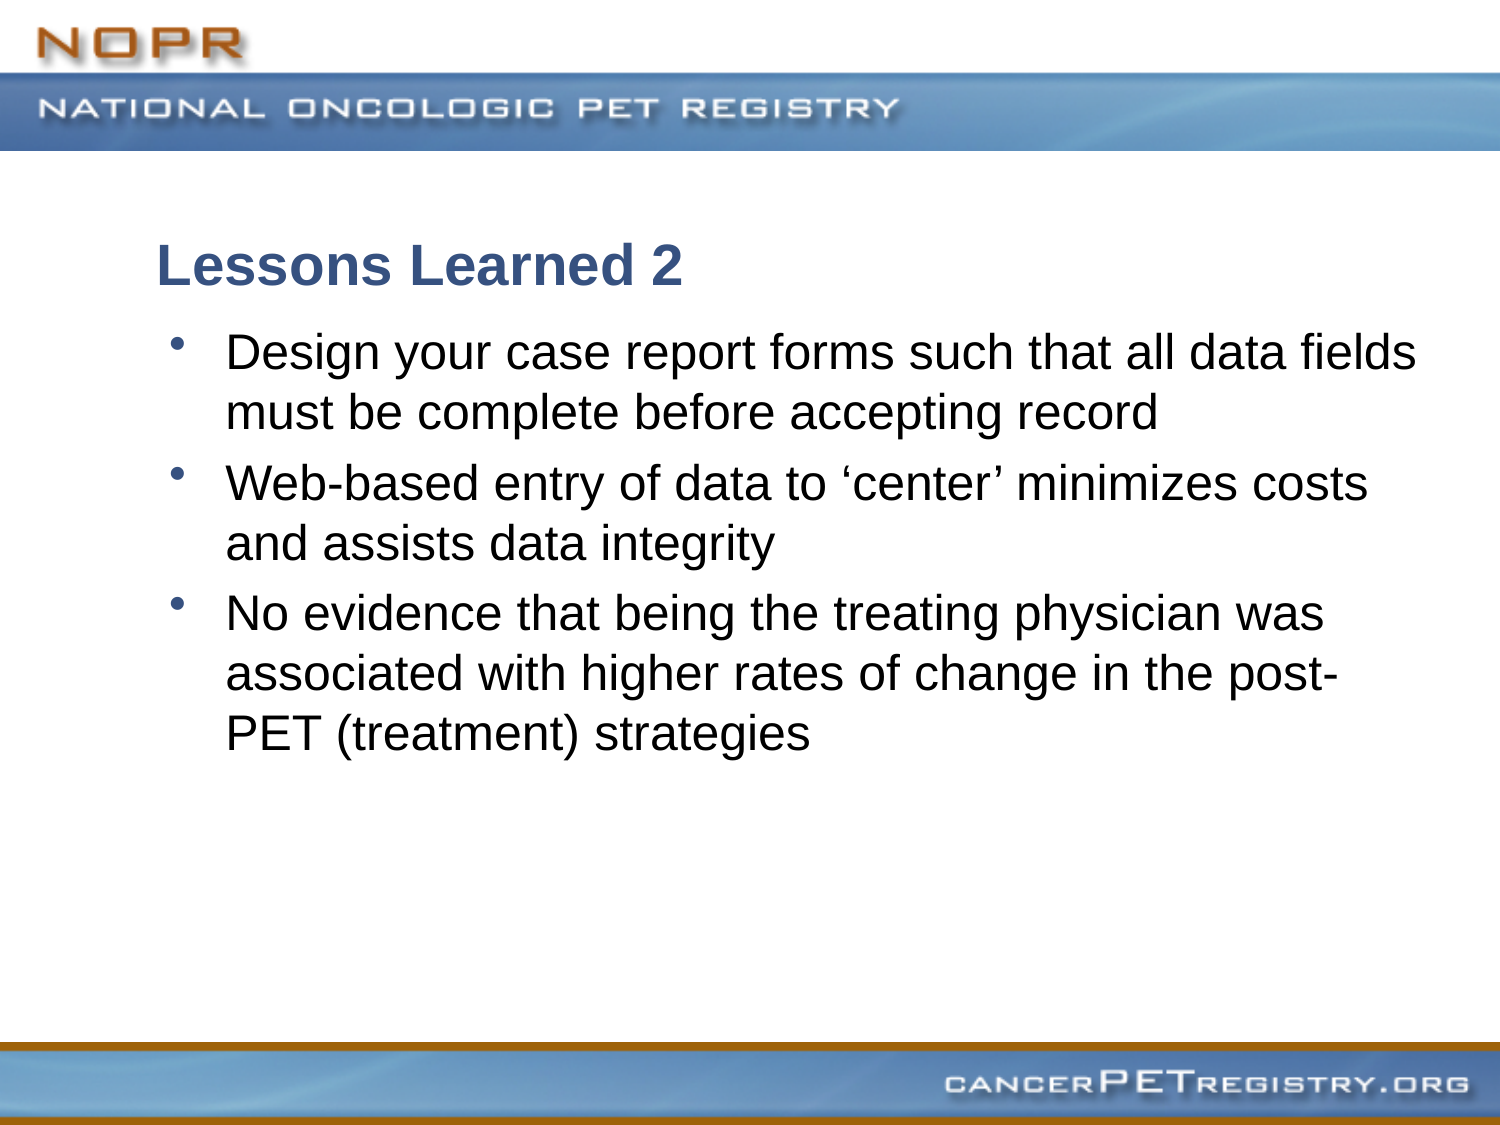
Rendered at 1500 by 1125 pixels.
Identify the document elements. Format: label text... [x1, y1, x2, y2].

title Lessons Learned 2 [141, 212, 1363, 313]
picture [0, 1042, 1500, 1125]
picture [0, 24, 1500, 151]
list Design your case report forms such that all data fields must be complete before accepting record Web-based entry of data to ‘center’ minimizes costs and assists data integrity No evidence that being the treating physician was associated with higher rates of change in the post-PET (treatment) strategies [153, 312, 1442, 784]
